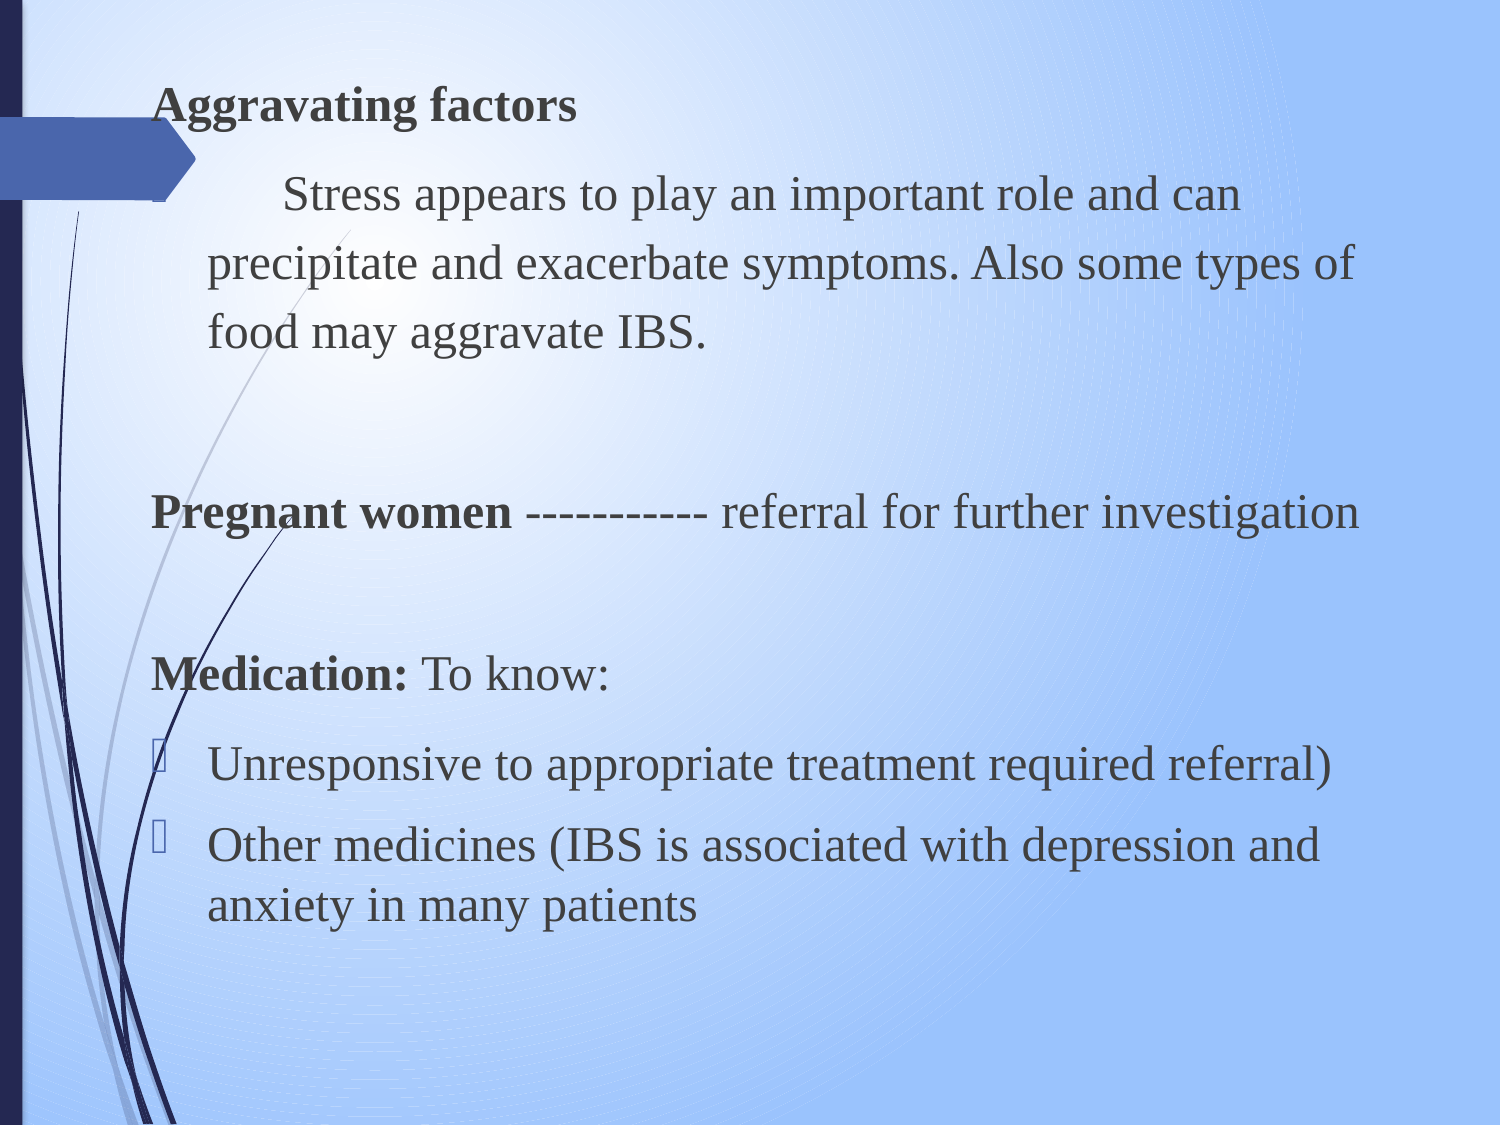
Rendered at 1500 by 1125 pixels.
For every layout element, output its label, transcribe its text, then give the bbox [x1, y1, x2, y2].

list Aggravating factors Stress appears to play an important role and can precipitate and exacerbate symptoms. Also some types of food may aggravate IBS. Pregnant women ----------- referral for further investigation Medication: To know: Unresponsive to appropriate treatment required referral) Other medicines (IBS is associated with depression and anxiety in many patients [135, 54, 1471, 1094]
